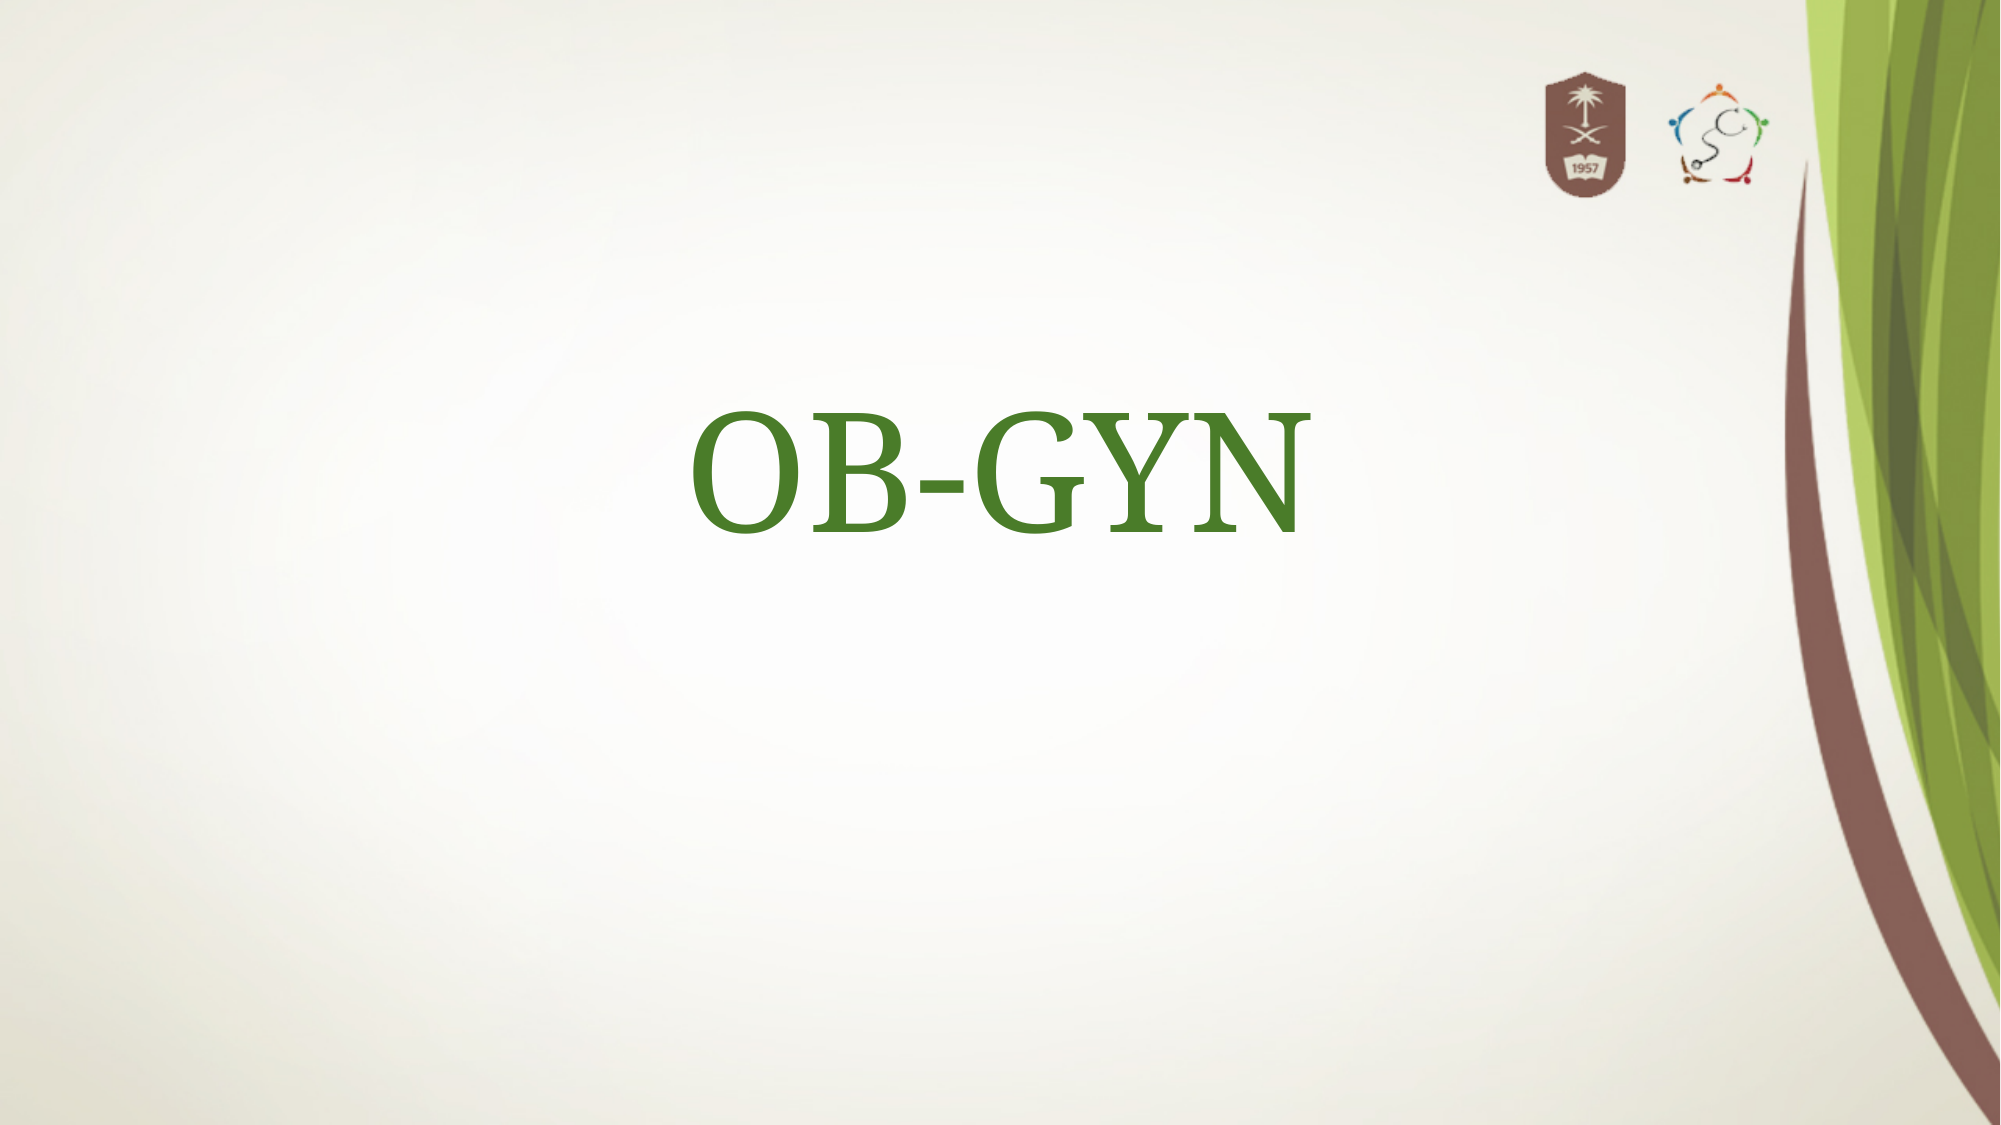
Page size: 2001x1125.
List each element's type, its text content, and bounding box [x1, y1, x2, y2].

title OB-GYN [249, 184, 1750, 576]
picture [0, 0, 2001, 1125]
